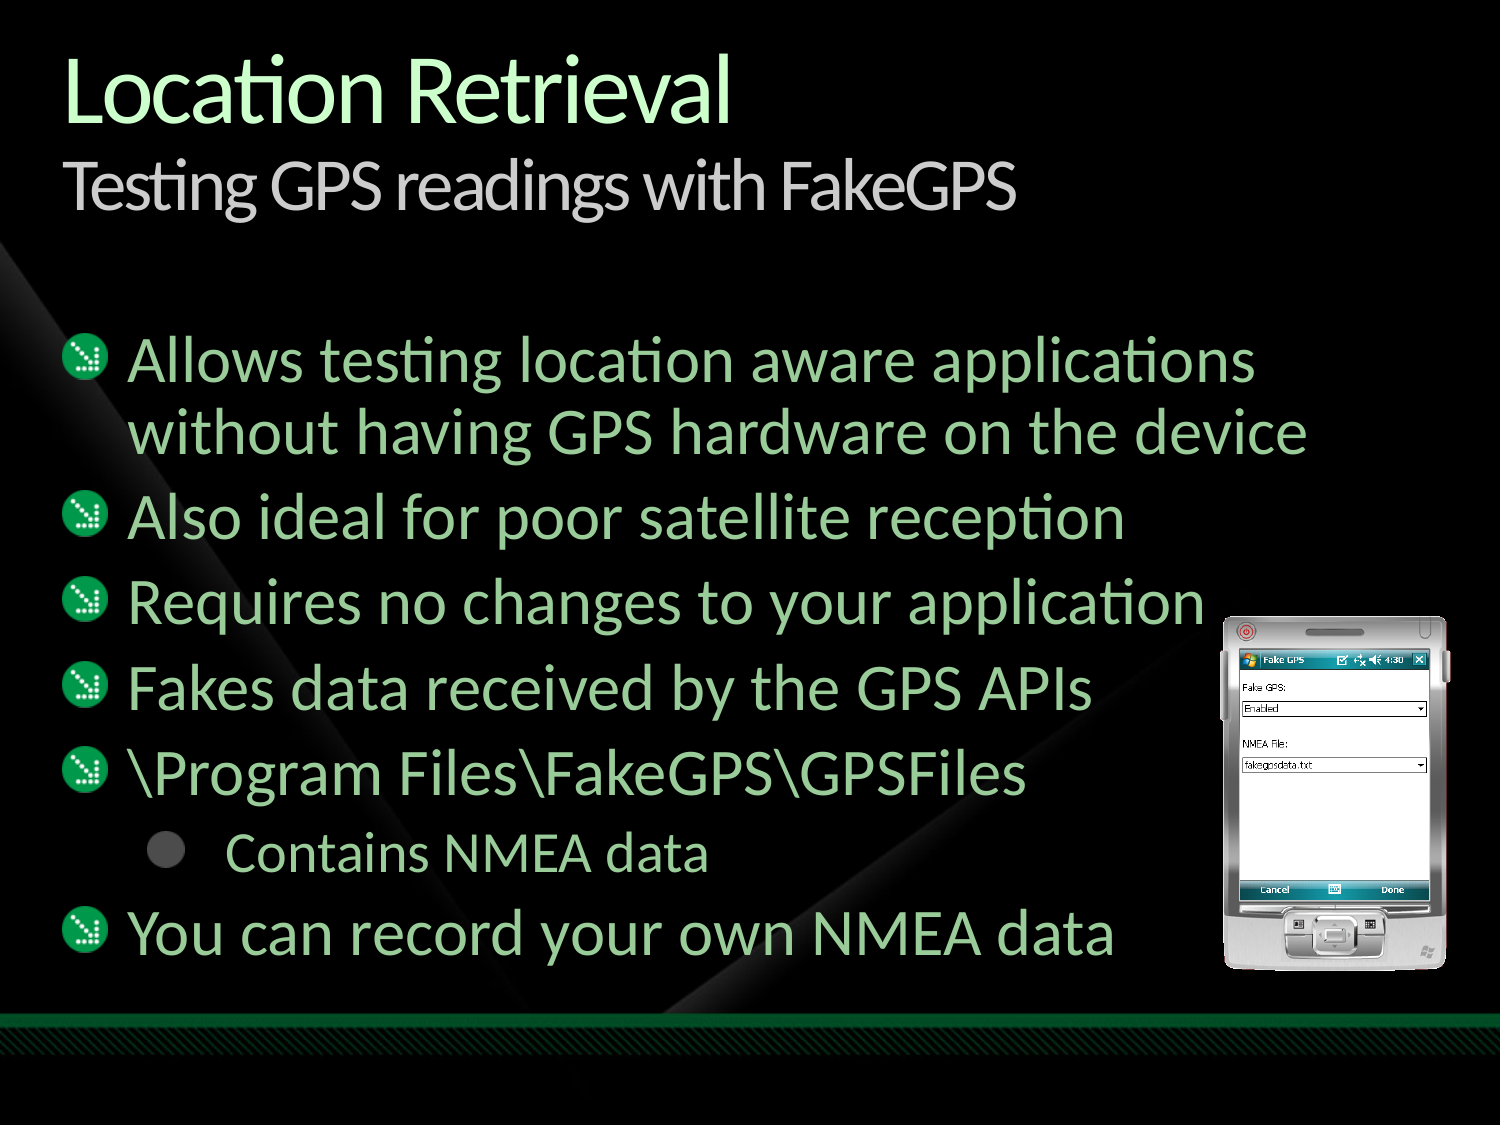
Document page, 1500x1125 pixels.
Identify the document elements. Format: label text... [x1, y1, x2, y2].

title Location Retrieval Testing GPS readings with FakeGPS [62, 37, 1438, 229]
list Allows testing location aware applications without having GPS hardware on the device Also ideal for poor satellite reception Requires no changes to your application Fakes data received by the GPS APIs \Program Files\FakeGPS\GPSFiles Contains NMEA data You can record your own NMEA data [62, 231, 1438, 980]
picture [0, 0, 1500, 1125]
